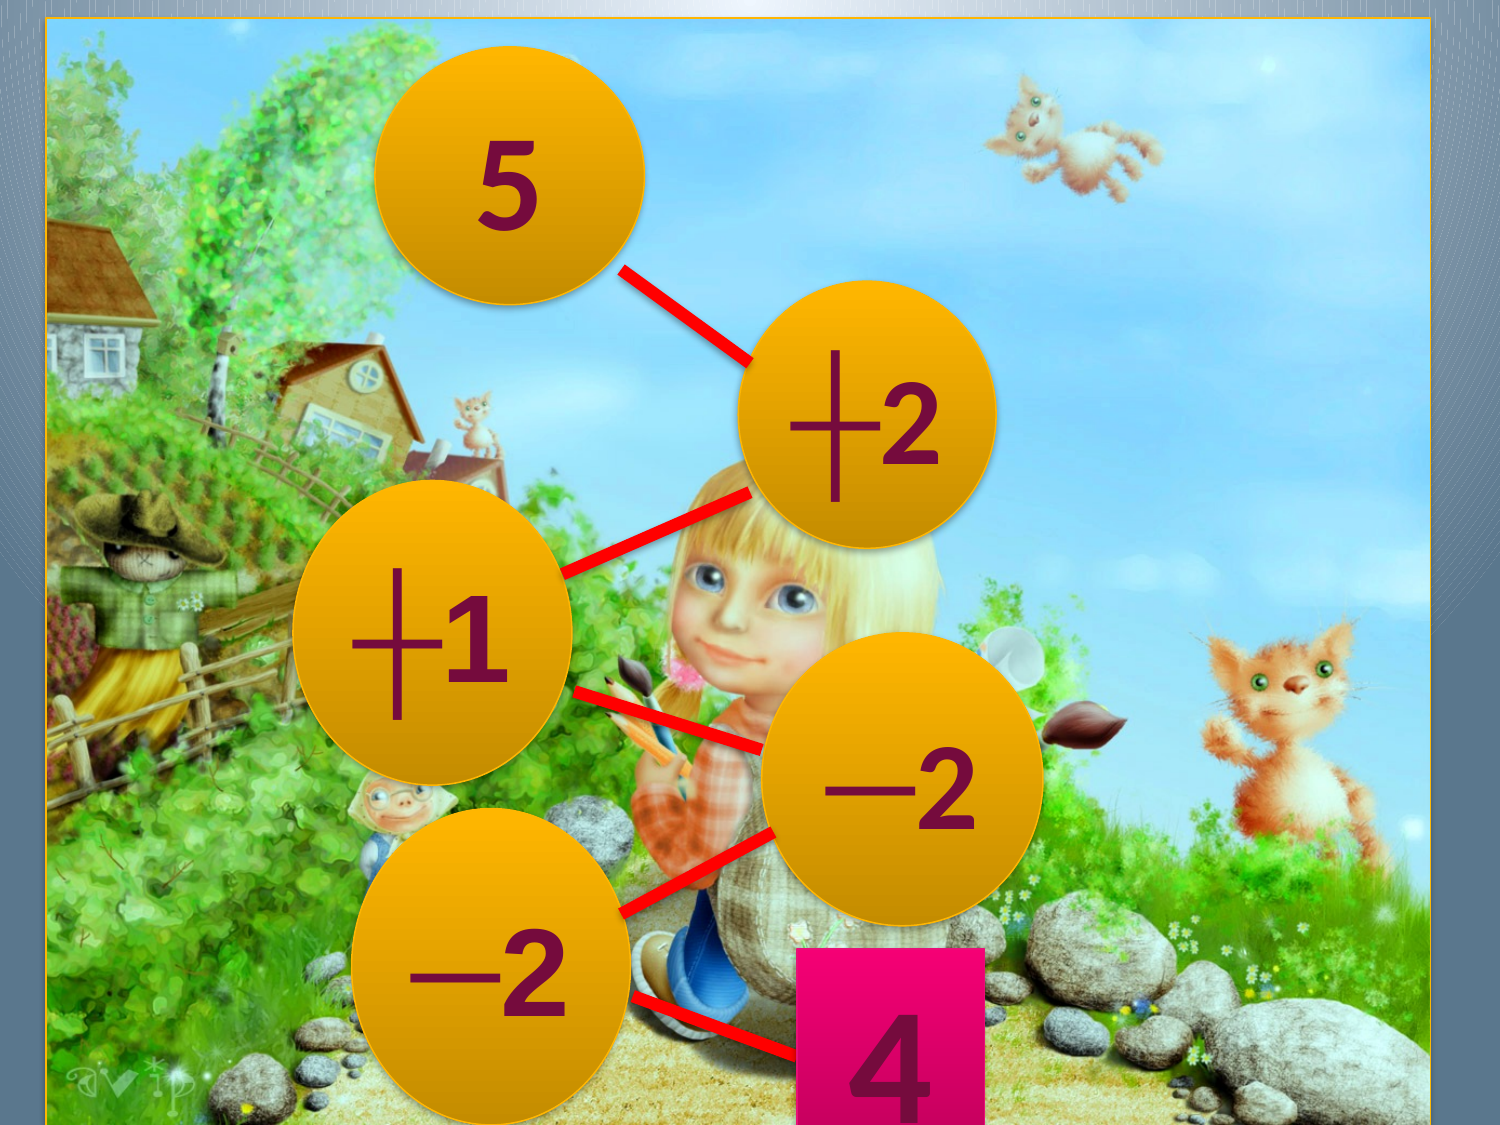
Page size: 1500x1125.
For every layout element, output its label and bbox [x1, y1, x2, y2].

picture [46, 18, 1430, 1125]
text_box [620, 269, 751, 364]
text_box [573, 691, 762, 751]
text_box [562, 491, 751, 575]
text_box [620, 831, 774, 915]
text_box [632, 995, 798, 1058]
